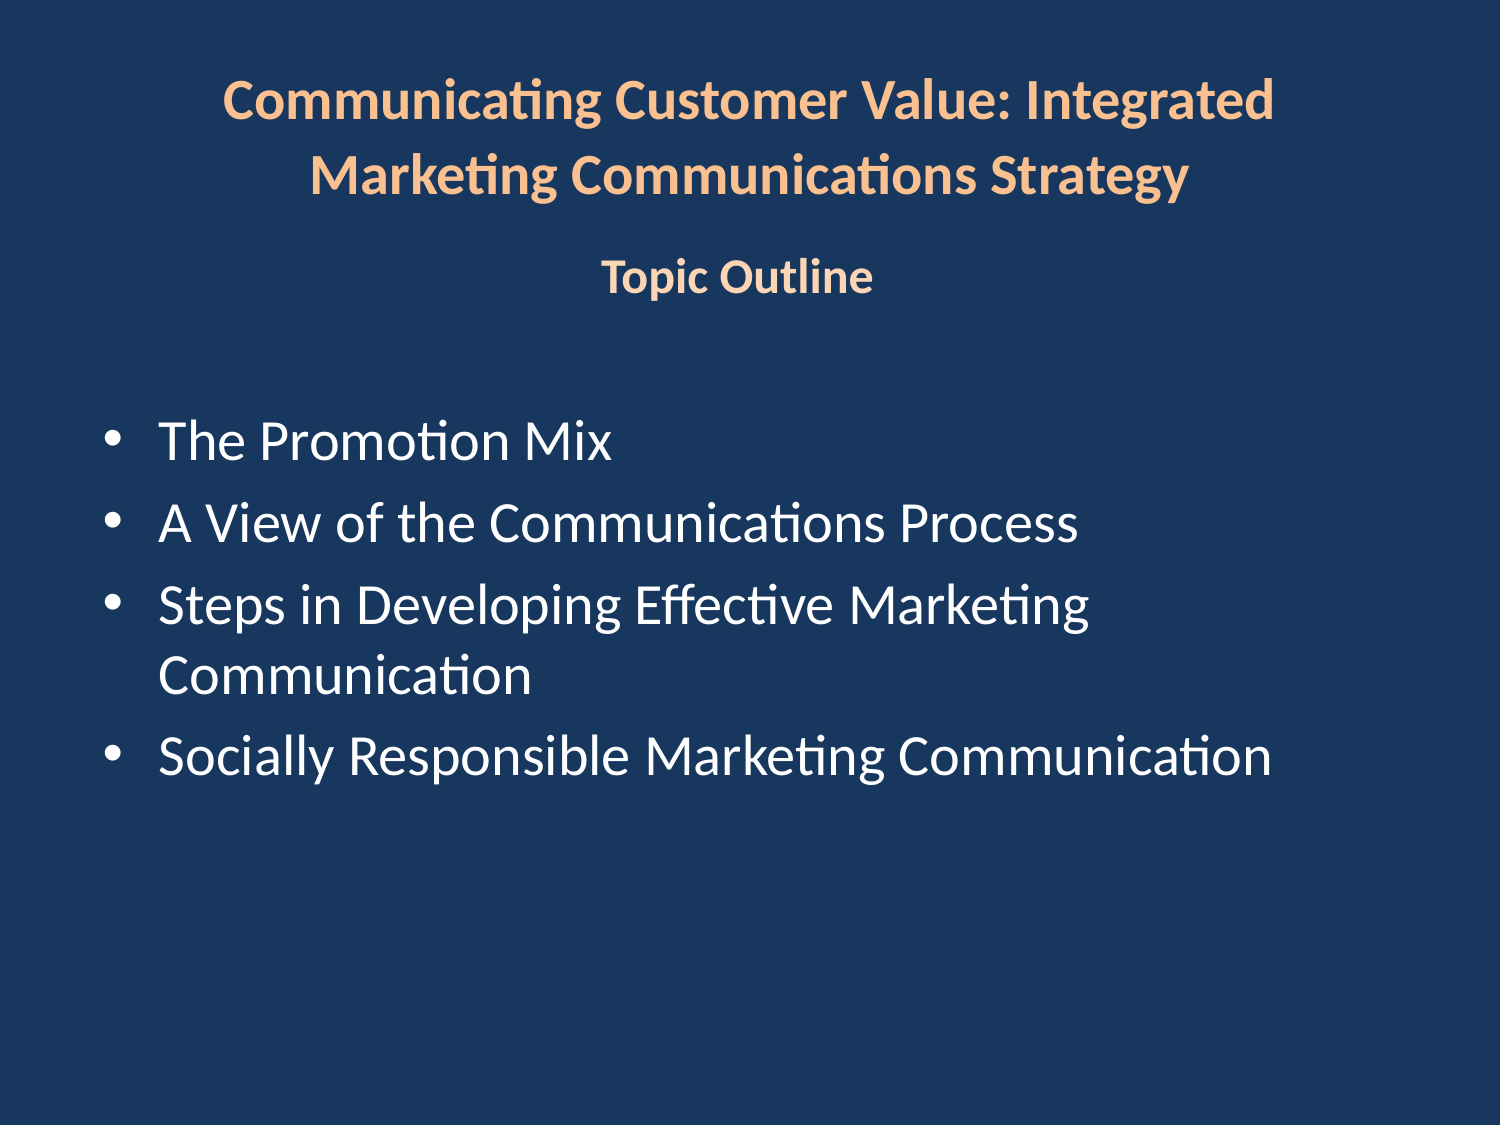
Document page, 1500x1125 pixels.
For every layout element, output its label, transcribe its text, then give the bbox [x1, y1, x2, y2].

list Topic Outline [150, 237, 1325, 300]
list The Promotion Mix A View of the Communications Process Steps in Developing Effective Marketing Communication Socially Responsible Marketing Communication [87, 395, 1438, 1125]
title Communicating Customer Value: Integrated Marketing Communications Strategy [112, 37, 1388, 225]
